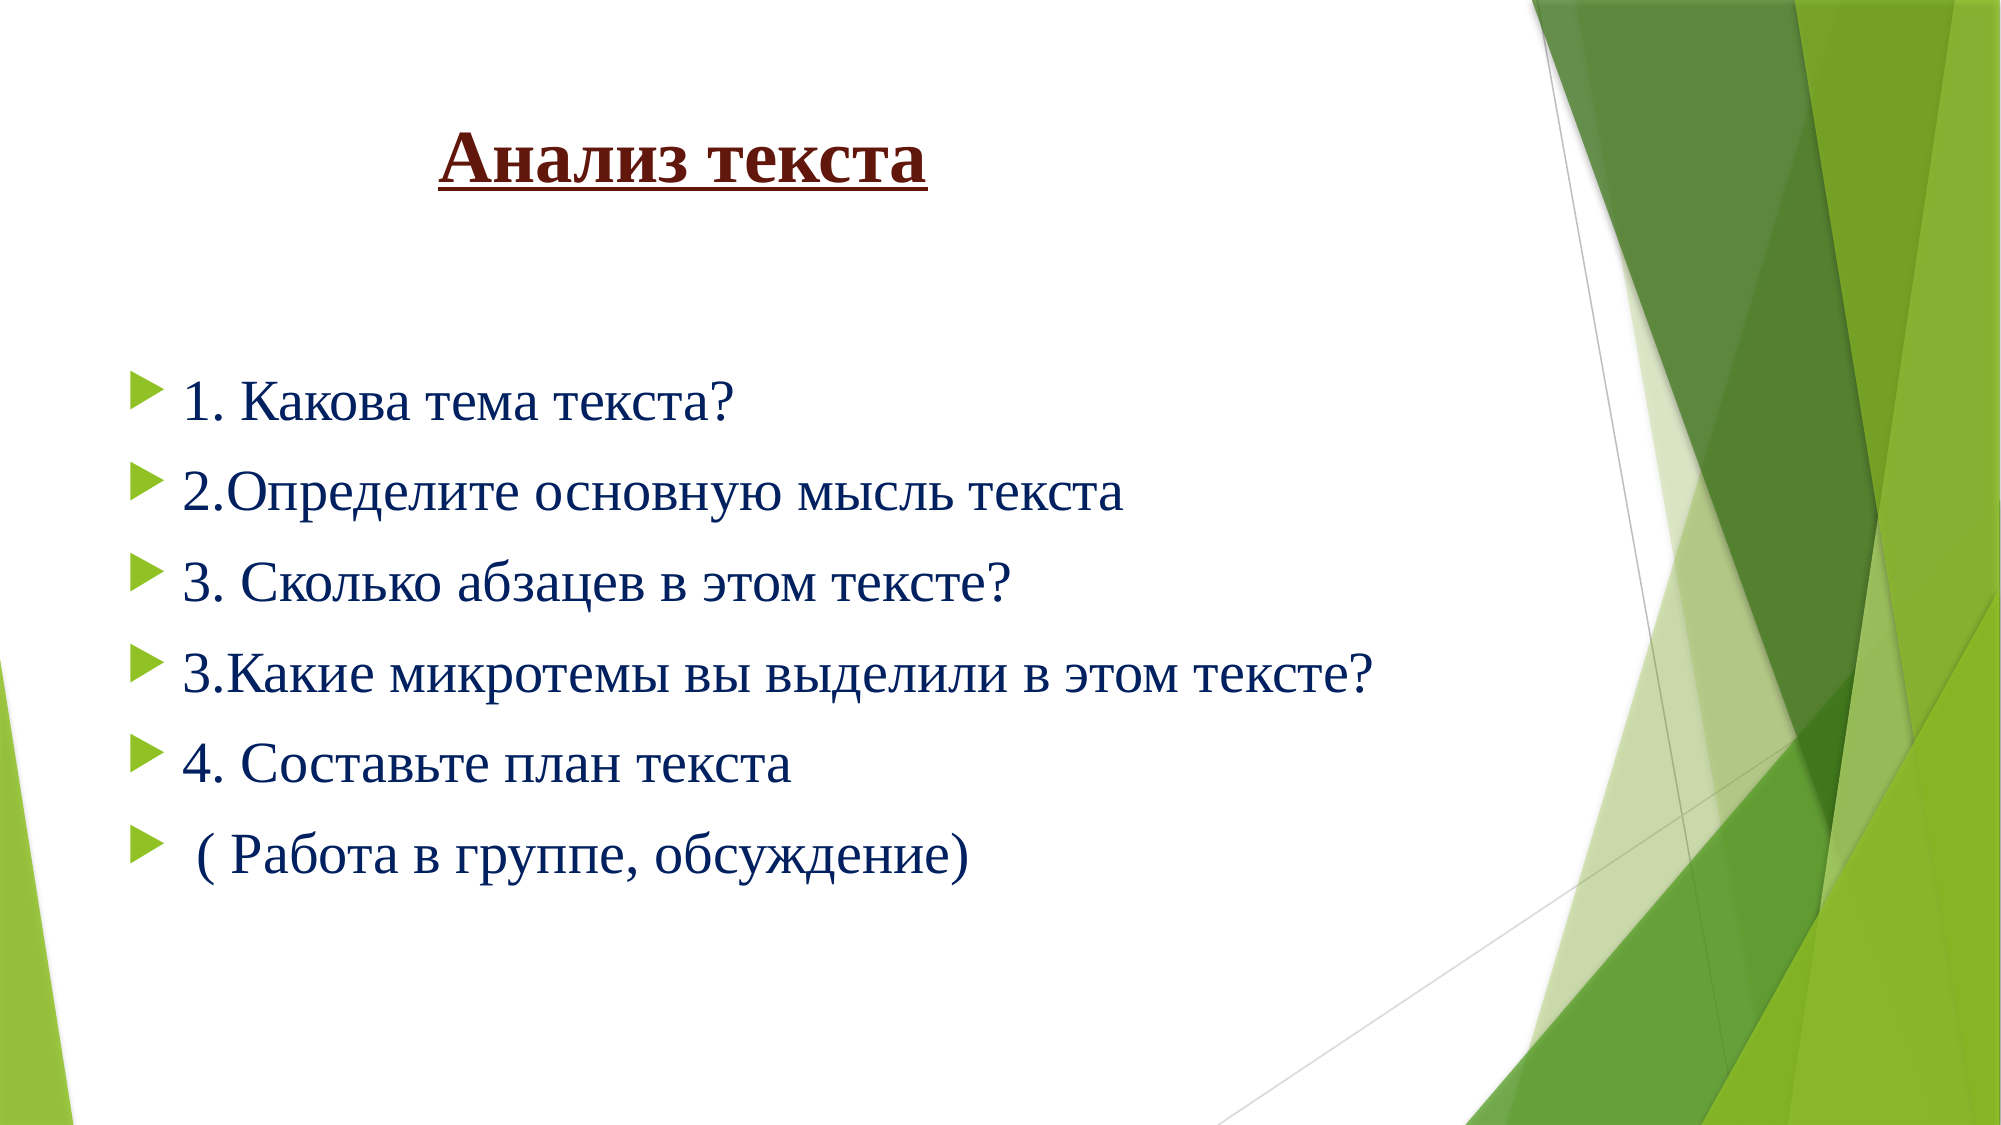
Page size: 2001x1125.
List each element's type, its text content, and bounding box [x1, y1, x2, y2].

list 1. Какова тема текста? 2.Определите основную мысль текста 3. Сколько абзацев в этом тексте? 3.Какие микротемы вы выделили в этом тексте? 4. Составьте план текста ( Работа в группе, обсуждение) [111, 354, 1522, 992]
title Анализ текста [111, 99, 1522, 317]
